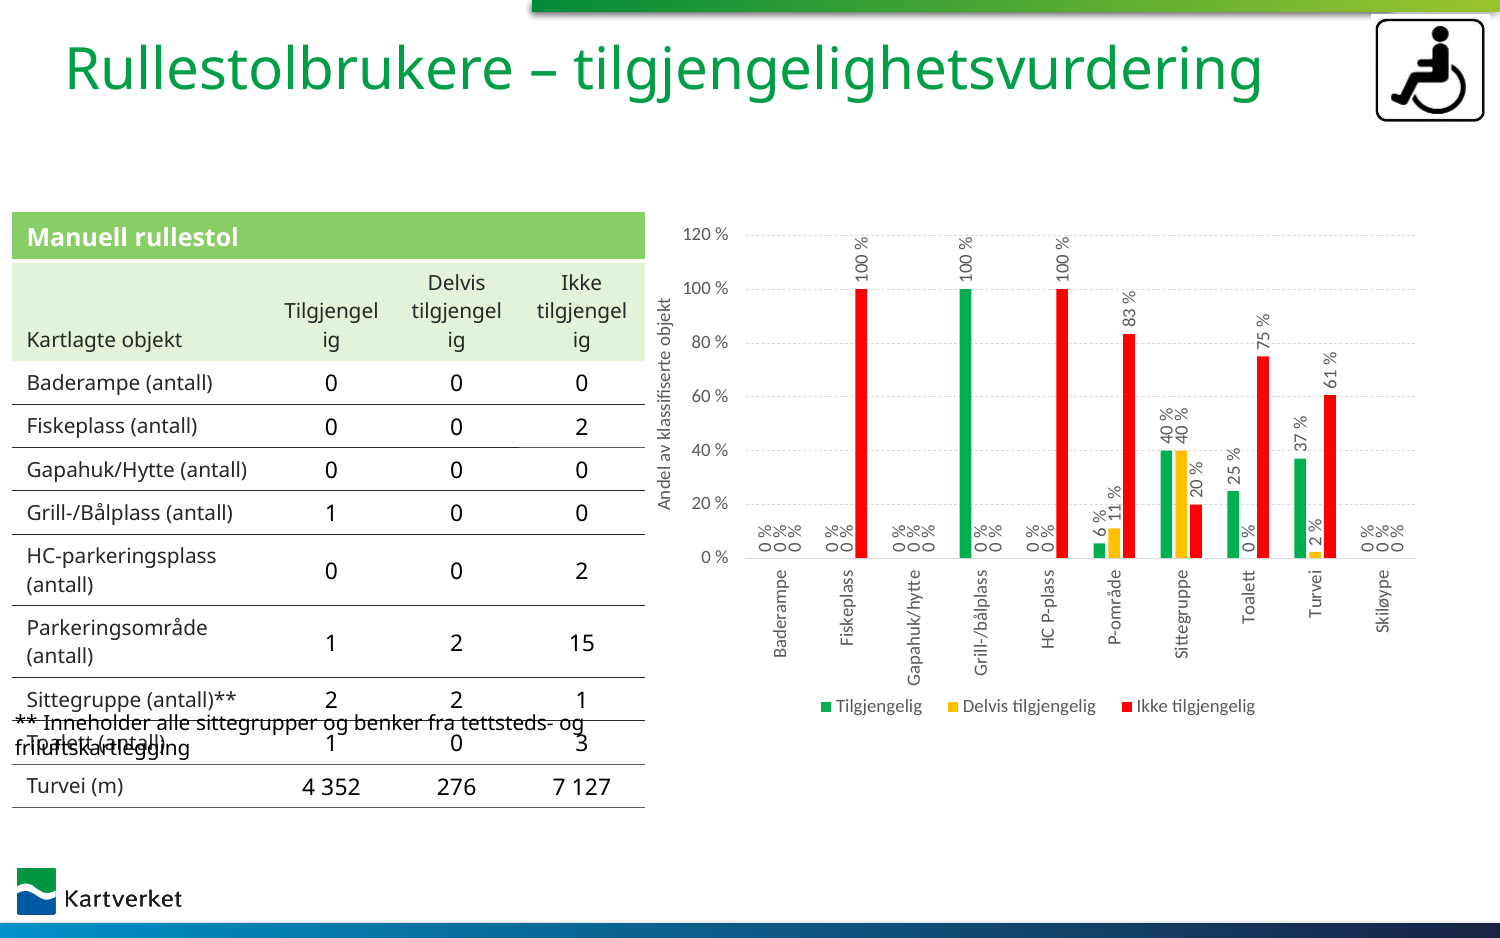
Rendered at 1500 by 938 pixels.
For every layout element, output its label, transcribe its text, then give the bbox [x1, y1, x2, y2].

table_cell 1 [269, 491, 394, 534]
table_cell 276 [394, 768, 519, 807]
picture [1371, 13, 1491, 127]
table_cell 0 [269, 361, 394, 404]
table_cell 2 [519, 405, 638, 447]
table_cell 0 [394, 405, 519, 447]
table_cell 0 [519, 491, 638, 534]
table_cell 0 [519, 361, 638, 404]
table_cell Fiskeplass (antall) [12, 405, 269, 447]
table_cell 2 [519, 535, 638, 605]
table_header Manuell rullestol [12, 212, 645, 259]
table_cell Kartlagte objekt [12, 263, 269, 361]
table_cell Parkeringsområde (antall) [12, 606, 269, 677]
table_cell Delvis tilgjengelig [394, 263, 519, 361]
table_cell Baderampe (antall) [12, 361, 269, 404]
table_cell 0 [269, 535, 394, 605]
text_box ** Inneholder alle sittegrupper og benker fra tettsteds- og friluftskartlegging [0, 702, 745, 768]
table_cell 2 [269, 678, 394, 702]
table_cell 0 [394, 491, 519, 534]
text_box Rullestolbrukere – tilgjengelighetsvurdering [49, 12, 1372, 109]
table_cell 4 352 [269, 768, 394, 807]
table_cell Turvei (m) [12, 768, 269, 807]
table_cell 0 [269, 448, 394, 490]
table_cell Tilgjengelig [269, 263, 394, 361]
table_cell Grill-/Bålplass (antall) [12, 491, 269, 534]
table_cell 0 [394, 361, 519, 404]
table_cell Sittegruppe (antall)** [12, 678, 269, 702]
table_cell 15 [519, 606, 638, 677]
table_cell 7 127 [519, 768, 645, 807]
table_cell 0 [394, 448, 519, 490]
picture [643, 218, 1427, 728]
table_cell 0 [269, 405, 394, 447]
table_cell HC-parkeringsplass (antall) [12, 535, 269, 605]
table_cell 1 [269, 606, 394, 677]
table_cell 0 [519, 448, 638, 490]
table_cell 2 [394, 606, 519, 677]
table_cell 2 [394, 678, 519, 702]
table_cell Ikke tilgjengelig [519, 263, 638, 361]
table_cell 1 [519, 678, 638, 702]
table_cell 0 [394, 535, 519, 605]
table_cell Gapahuk/Hytte (antall) [12, 448, 269, 490]
